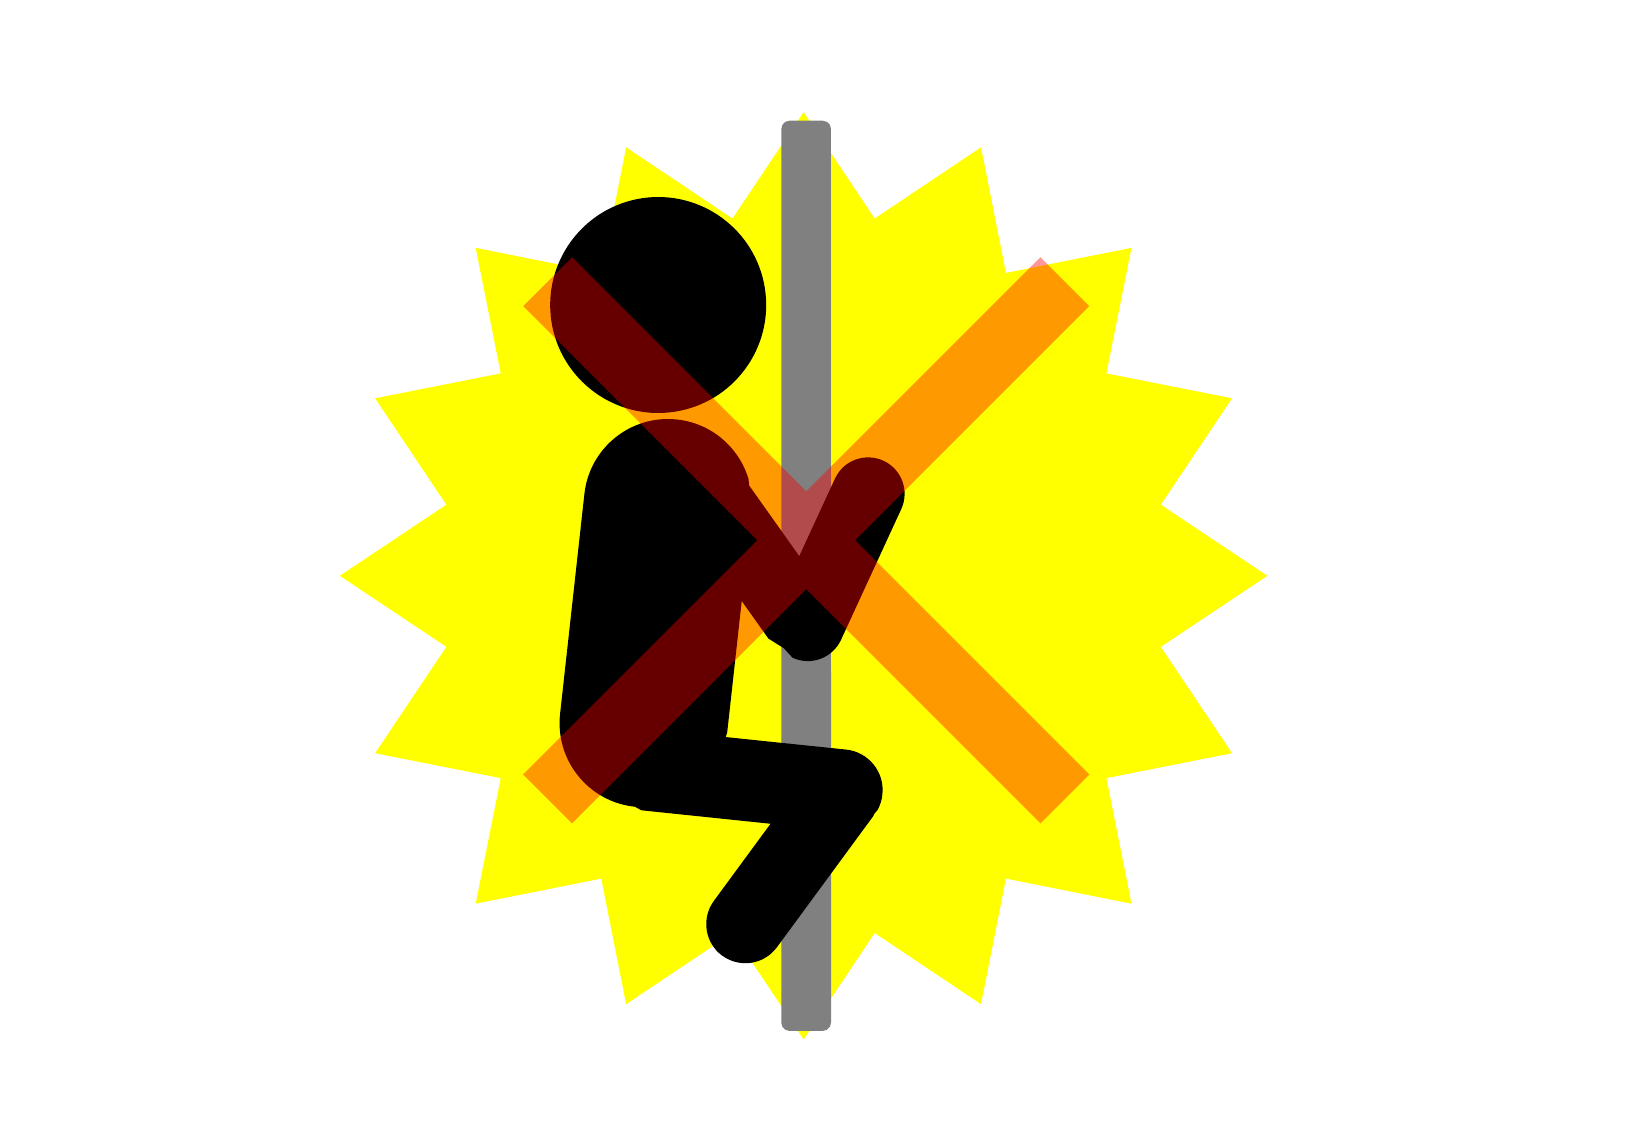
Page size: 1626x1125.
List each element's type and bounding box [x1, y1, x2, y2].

text_box [339, 111, 1268, 1040]
